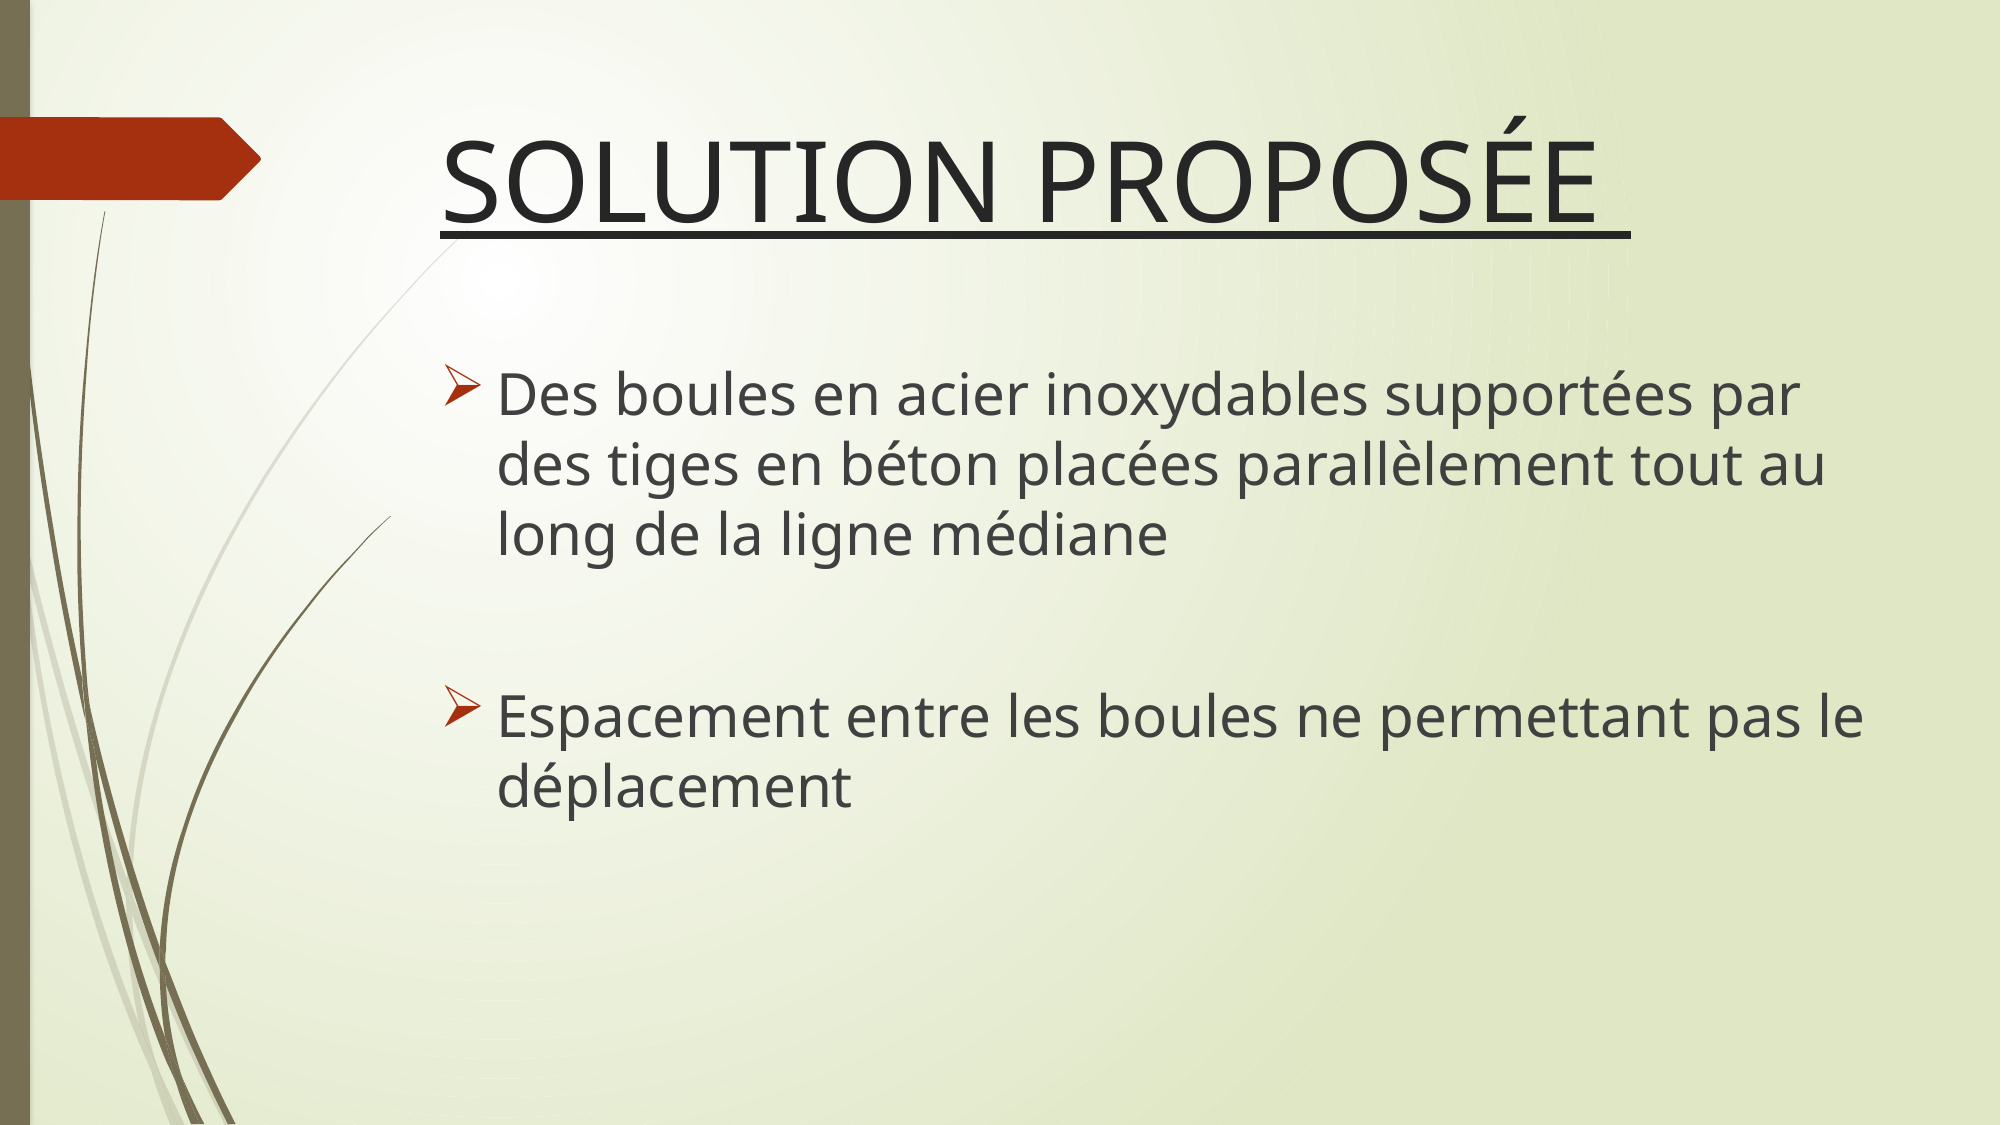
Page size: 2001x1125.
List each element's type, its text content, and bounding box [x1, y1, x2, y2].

list Des boules en acier inoxydables supportées par des tiges en béton placées parallèlement tout au long de la ligne médiane Espacement entre les boules ne permettant pas le déplacement [424, 350, 1888, 970]
title SOLUTION PROPOSÉE [425, 102, 1888, 313]
